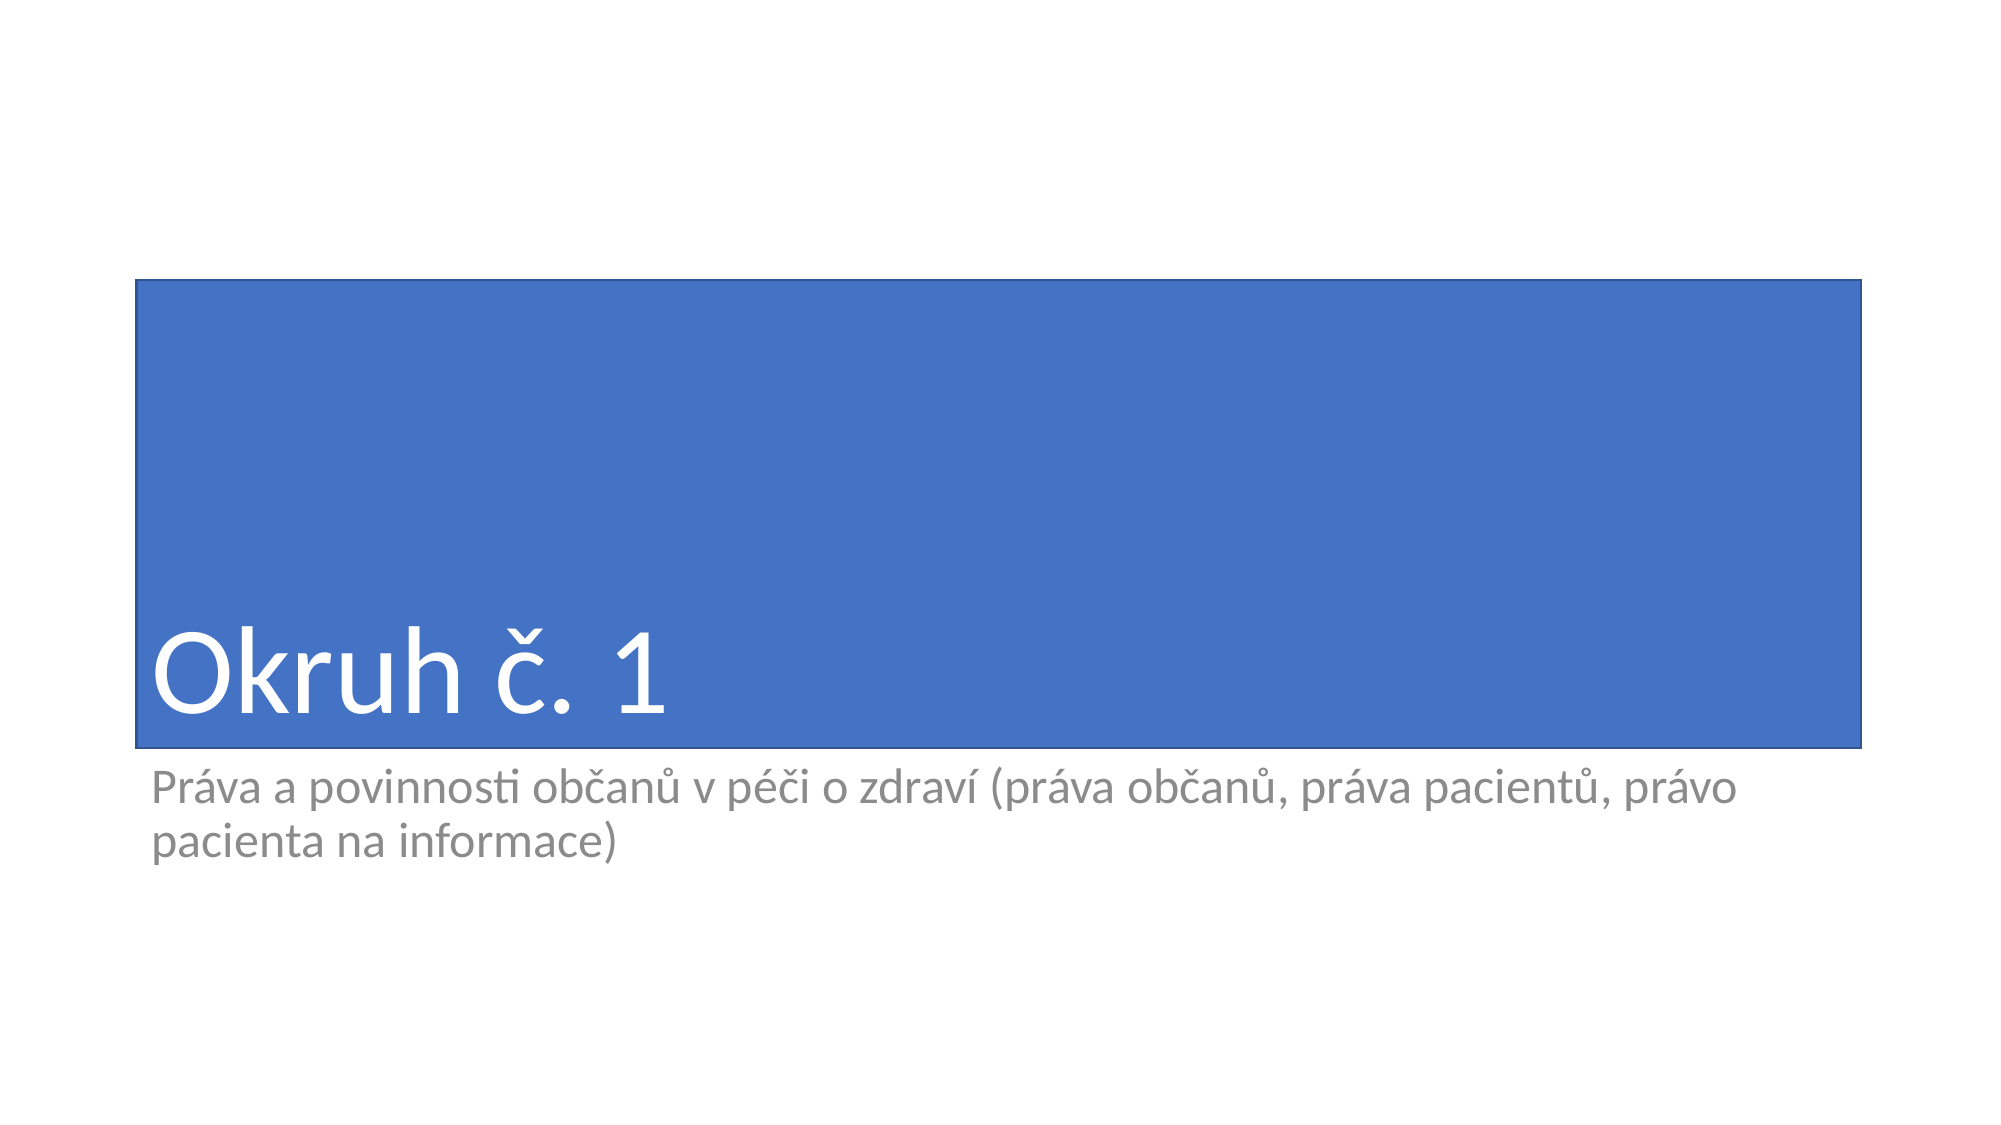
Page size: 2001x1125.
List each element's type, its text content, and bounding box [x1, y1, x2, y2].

list Práva a povinnosti občanů v péči o zdraví (práva občanů, práva pacientů, právo pacienta na informace) [136, 752, 1862, 999]
title Okruh č. 1 [135, 279, 1862, 749]
